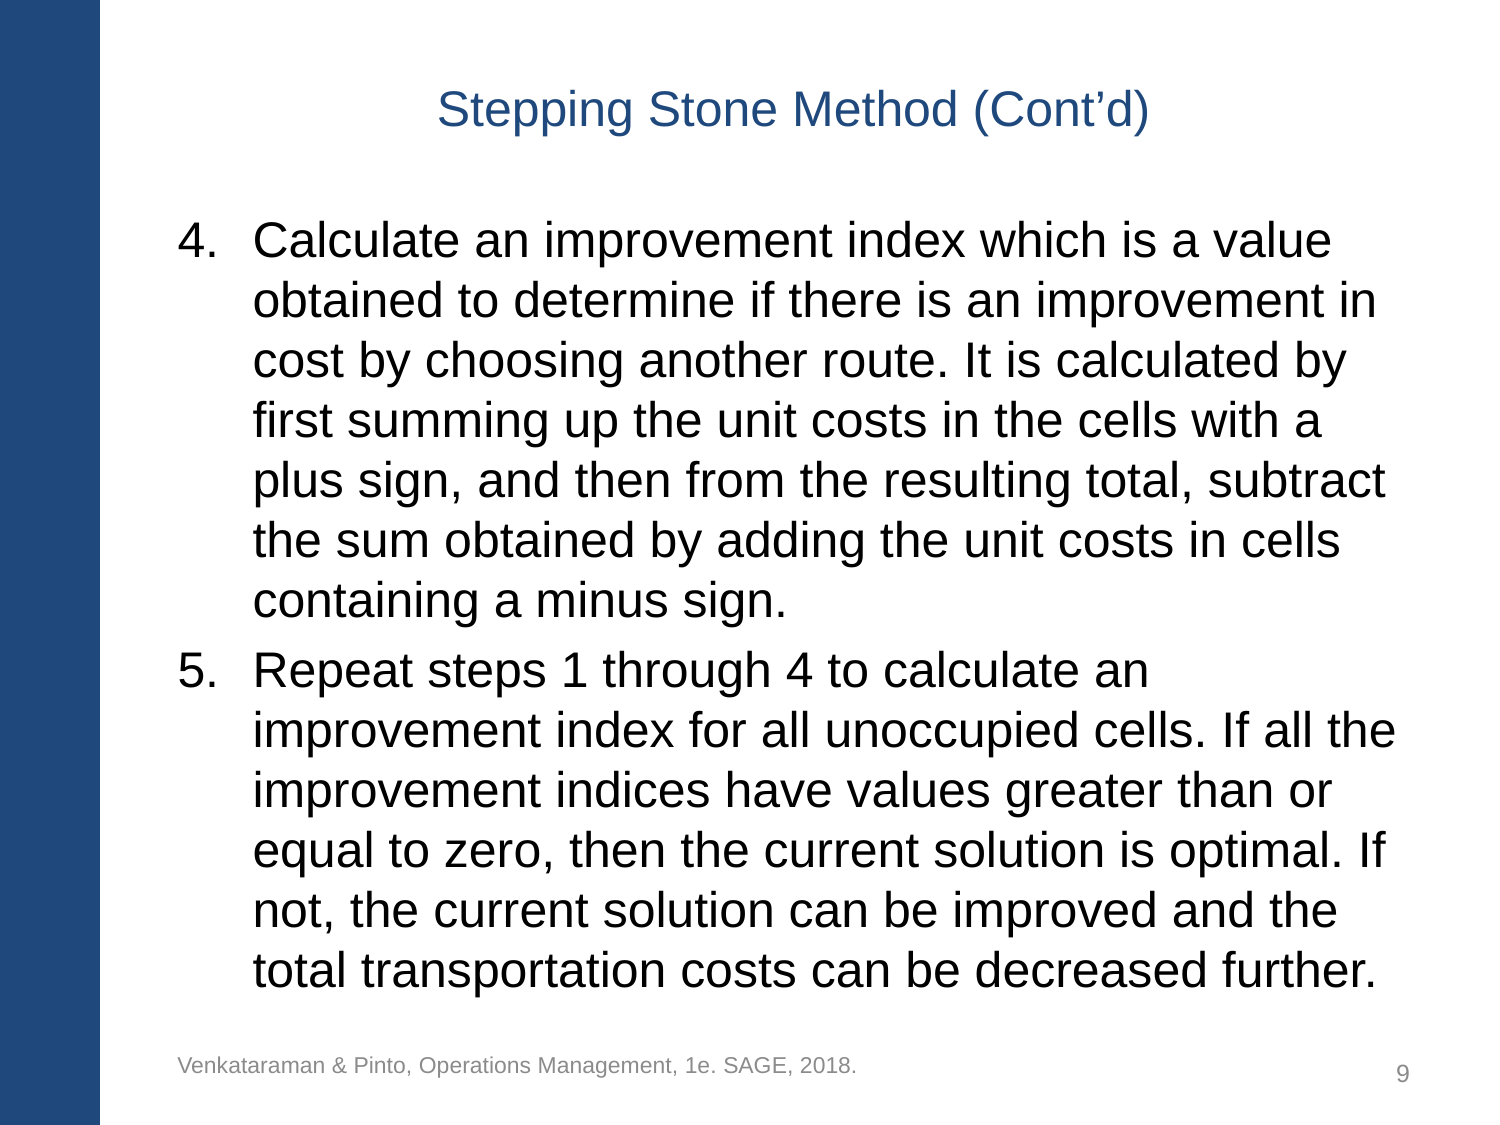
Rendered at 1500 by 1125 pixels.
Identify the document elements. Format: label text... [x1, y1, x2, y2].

title Stepping Stone Method (Cont’d) [162, 12, 1425, 200]
footer Venkataraman & Pinto, Operations Management, 1e. SAGE, 2018. [162, 1042, 1313, 1103]
list Calculate an improvement index which is a value obtained to determine if there is an improvement in cost by choosing another route. It is calculated by first summing up the unit costs in the cells with a plus sign, and then from the resulting total, subtract the sum obtained by adding the unit costs in cells containing a minus sign. Repeat steps 1 through 4 to calculate an improvement index for all unoccupied cells. If all the improvement indices have values greater than or equal to zero, then the current solution is optimal. If not, the current solution can be improved and the total transportation costs can be decreased further. [162, 200, 1425, 1025]
slide_number 9 [1350, 1042, 1425, 1103]
